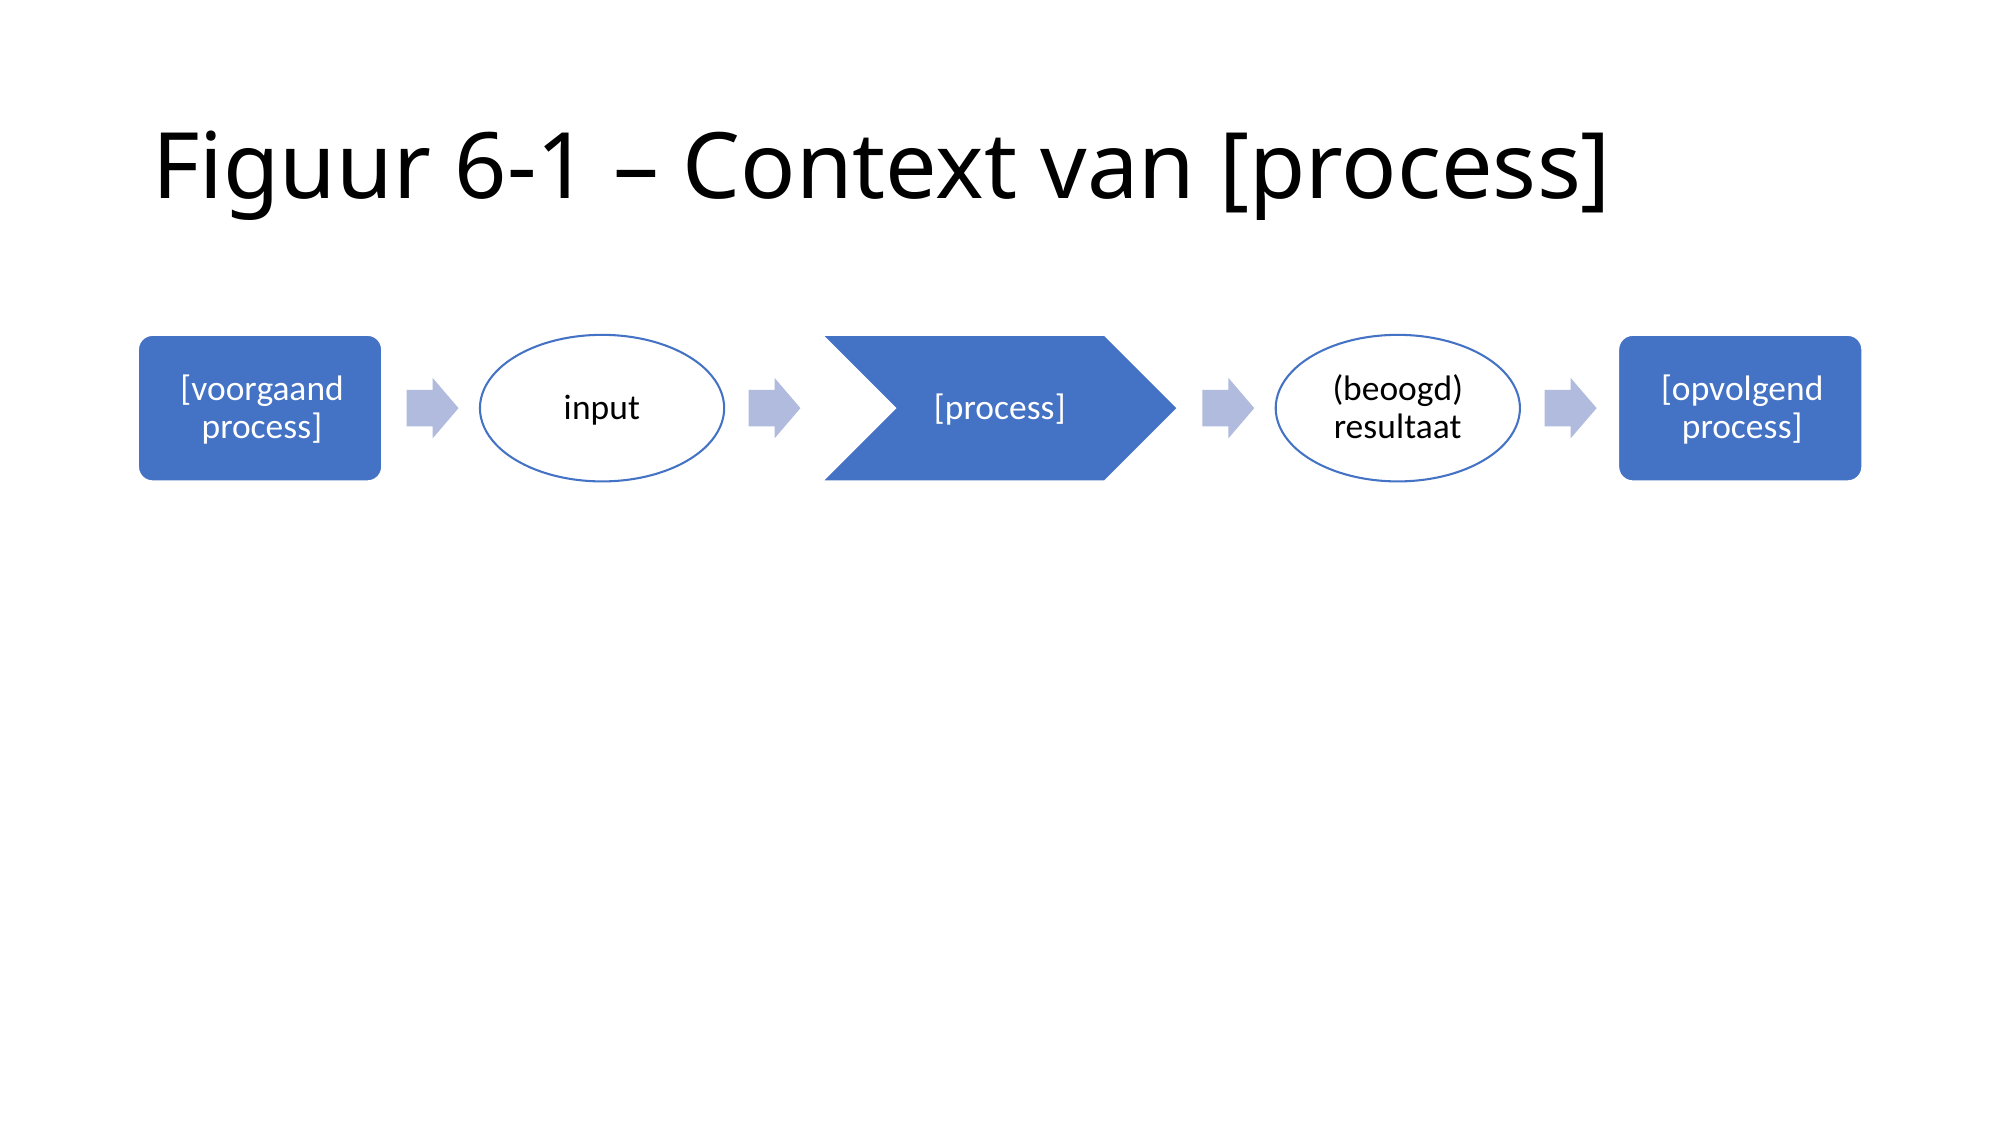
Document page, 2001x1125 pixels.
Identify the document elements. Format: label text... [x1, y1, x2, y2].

title Figuur 6-1 – Context van [process] [137, 59, 1863, 278]
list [137, 299, 1863, 517]
